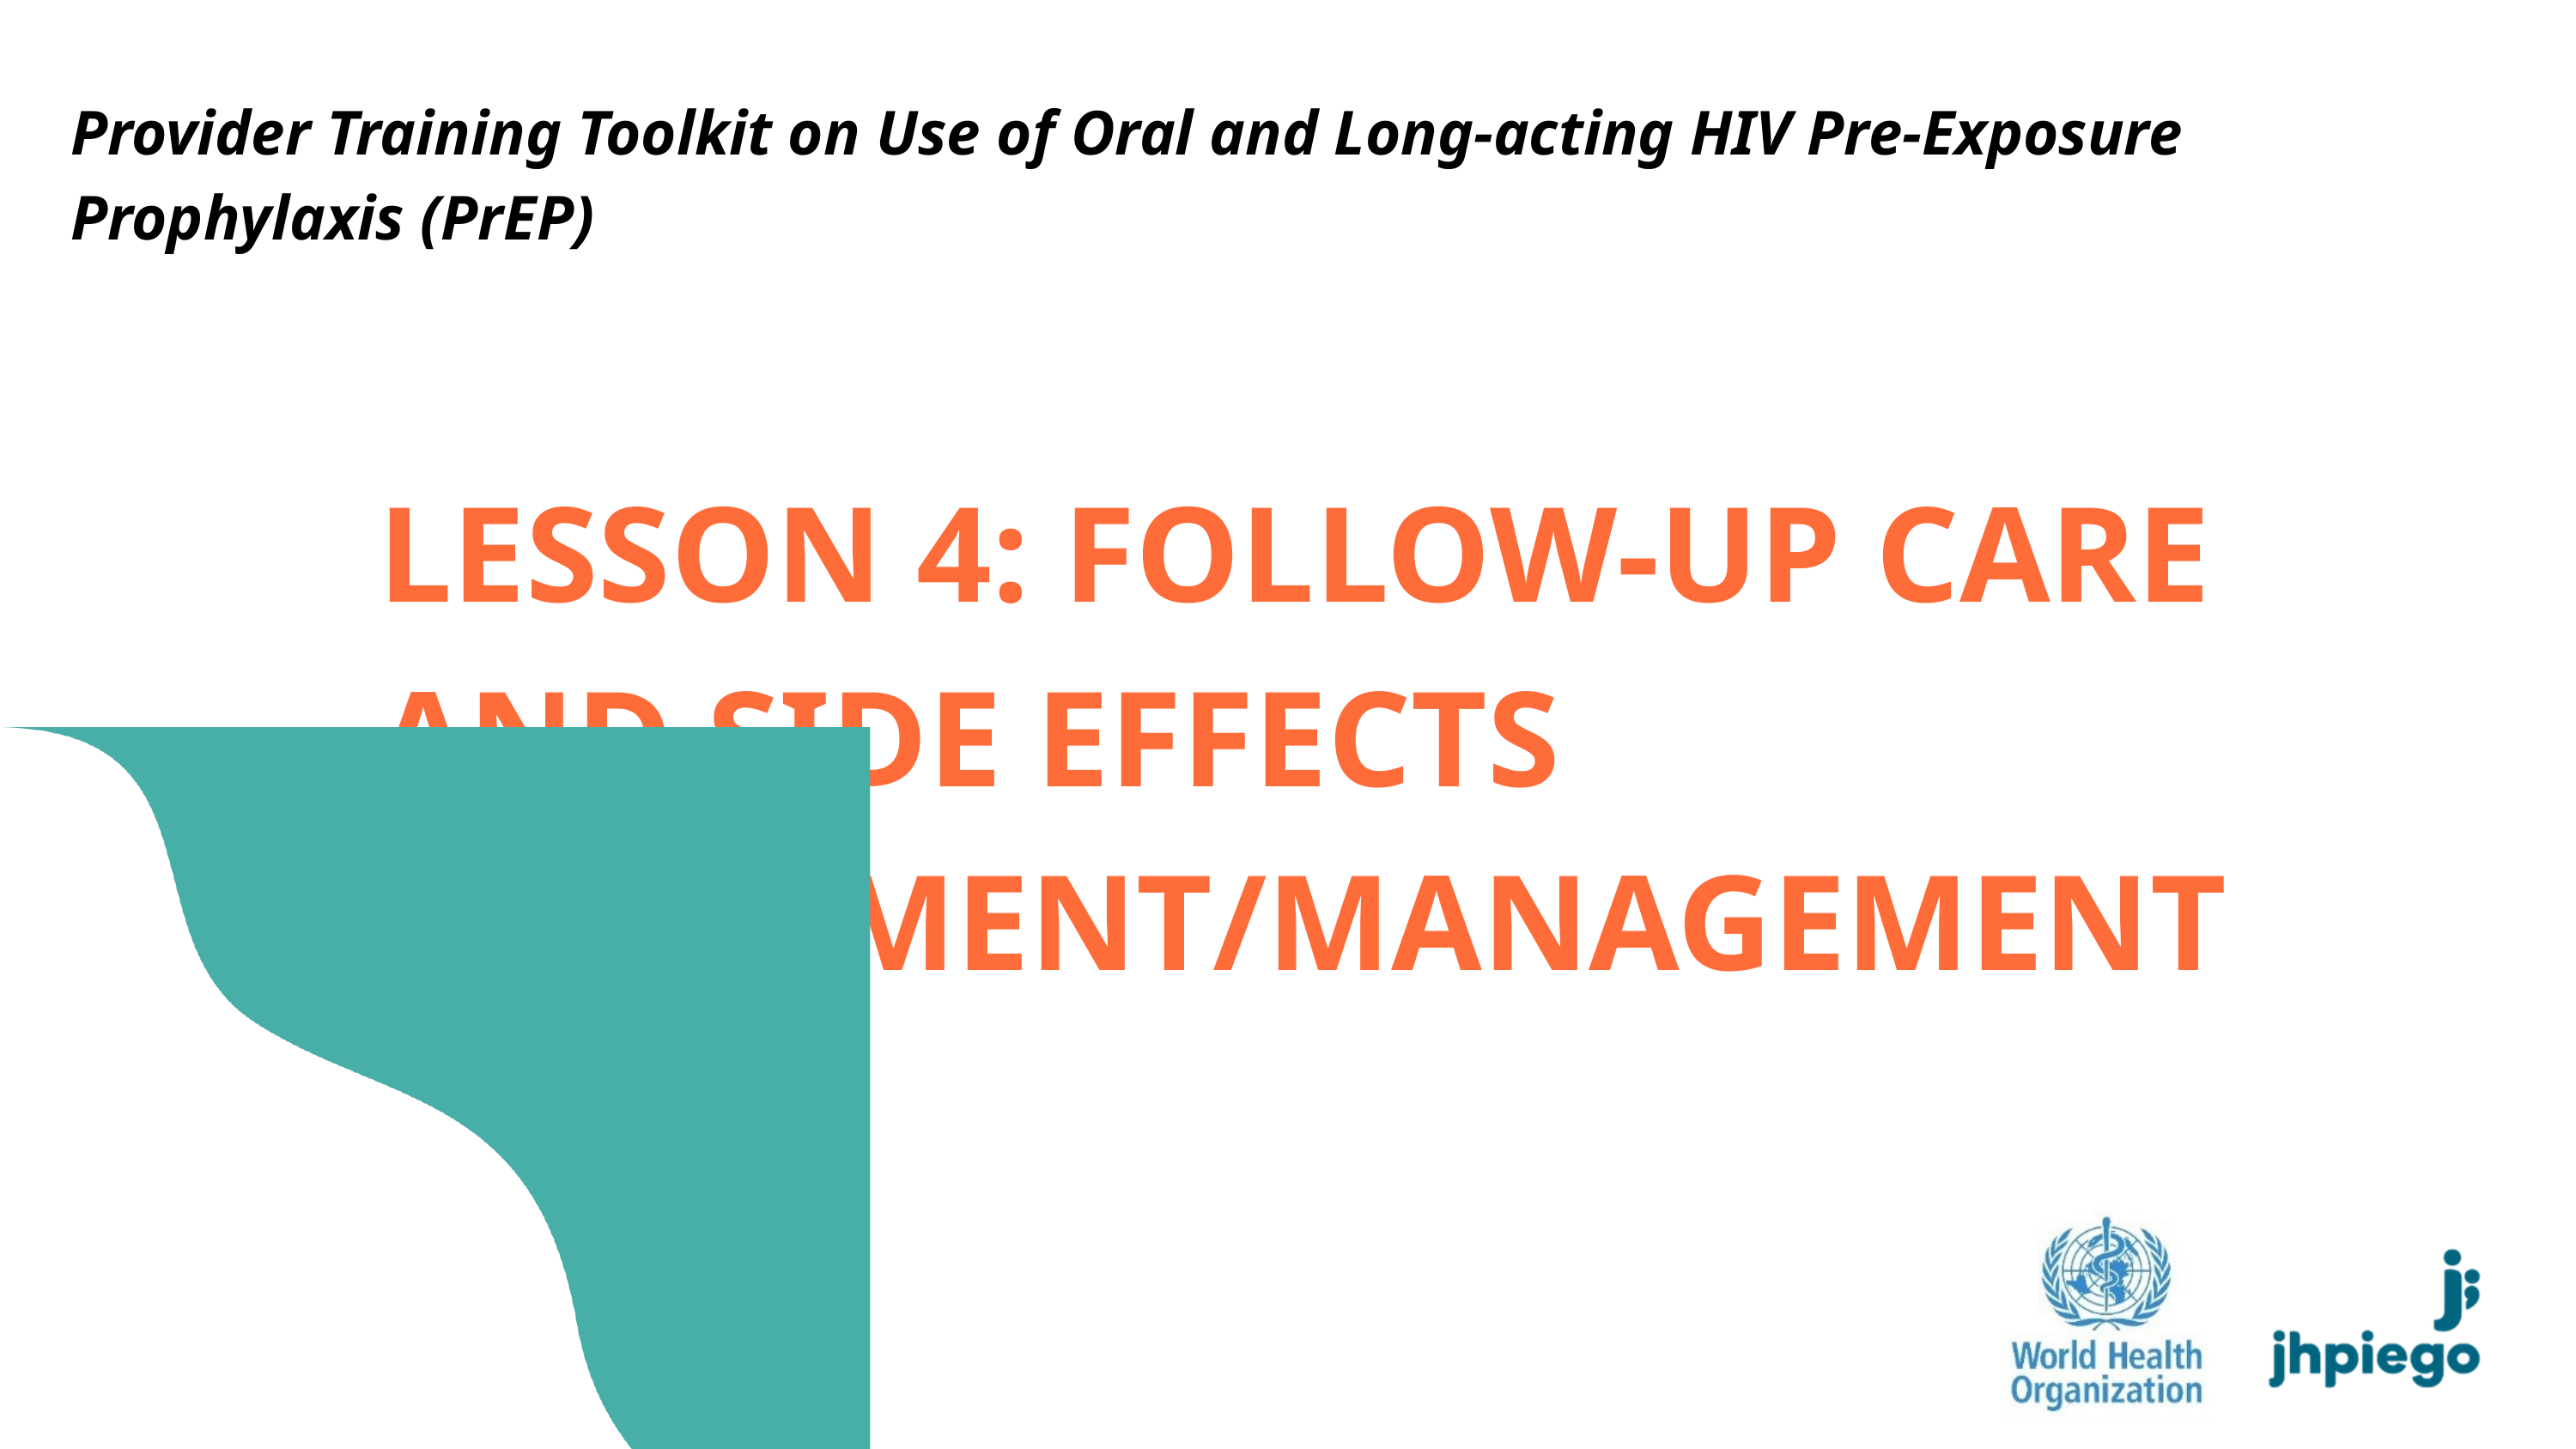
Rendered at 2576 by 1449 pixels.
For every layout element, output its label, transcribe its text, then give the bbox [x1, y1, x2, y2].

text_box [0, 727, 871, 1449]
text_box LESSON 4: FOLLOW-UP CARE AND SIDE EFFECTS ASSESSMENT/MANAGEMENT [378, 444, 2483, 997]
text_box Provider Training Toolkit on Use of Oral and Long-acting HIV Pre-Exposure Prophylaxis (PrEP) [70, 82, 2432, 252]
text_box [1910, 1143, 2560, 1449]
